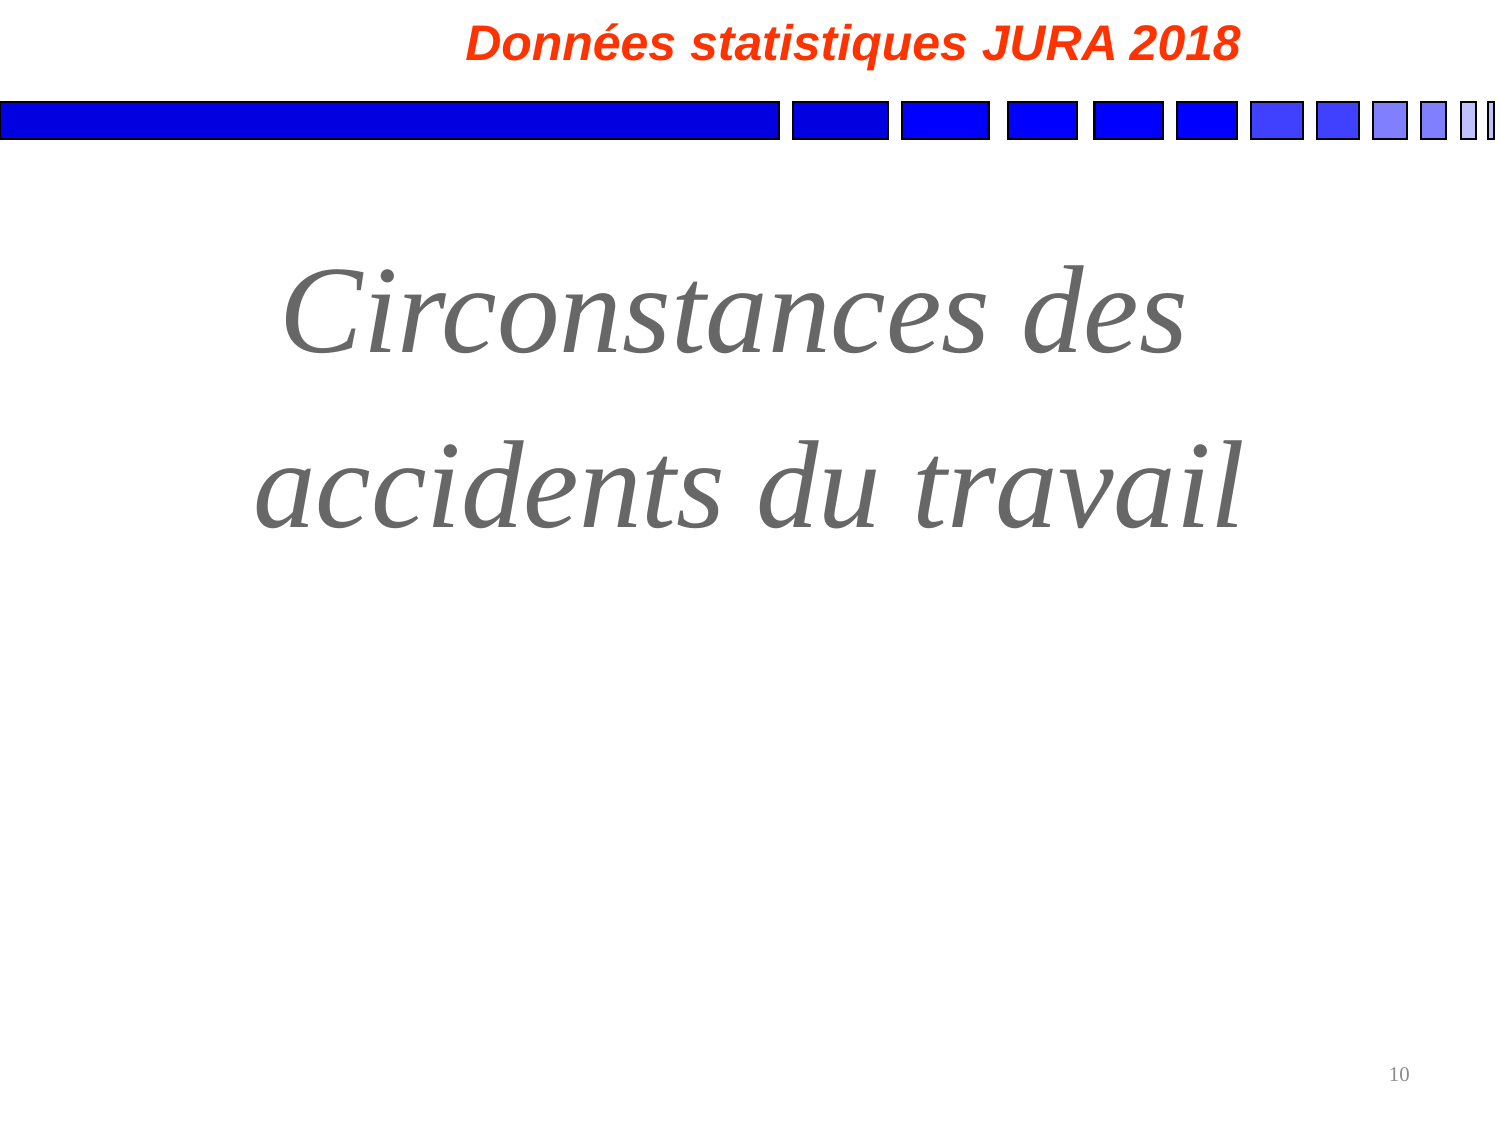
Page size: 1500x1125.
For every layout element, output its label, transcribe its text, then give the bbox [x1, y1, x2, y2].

text_box Circonstances des accidents du travail [12, 220, 1488, 899]
slide_number 10 [1074, 1042, 1425, 1103]
text_box Données statistiques JURA 2018 [230, 3, 1477, 78]
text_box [0, 101, 1495, 140]
